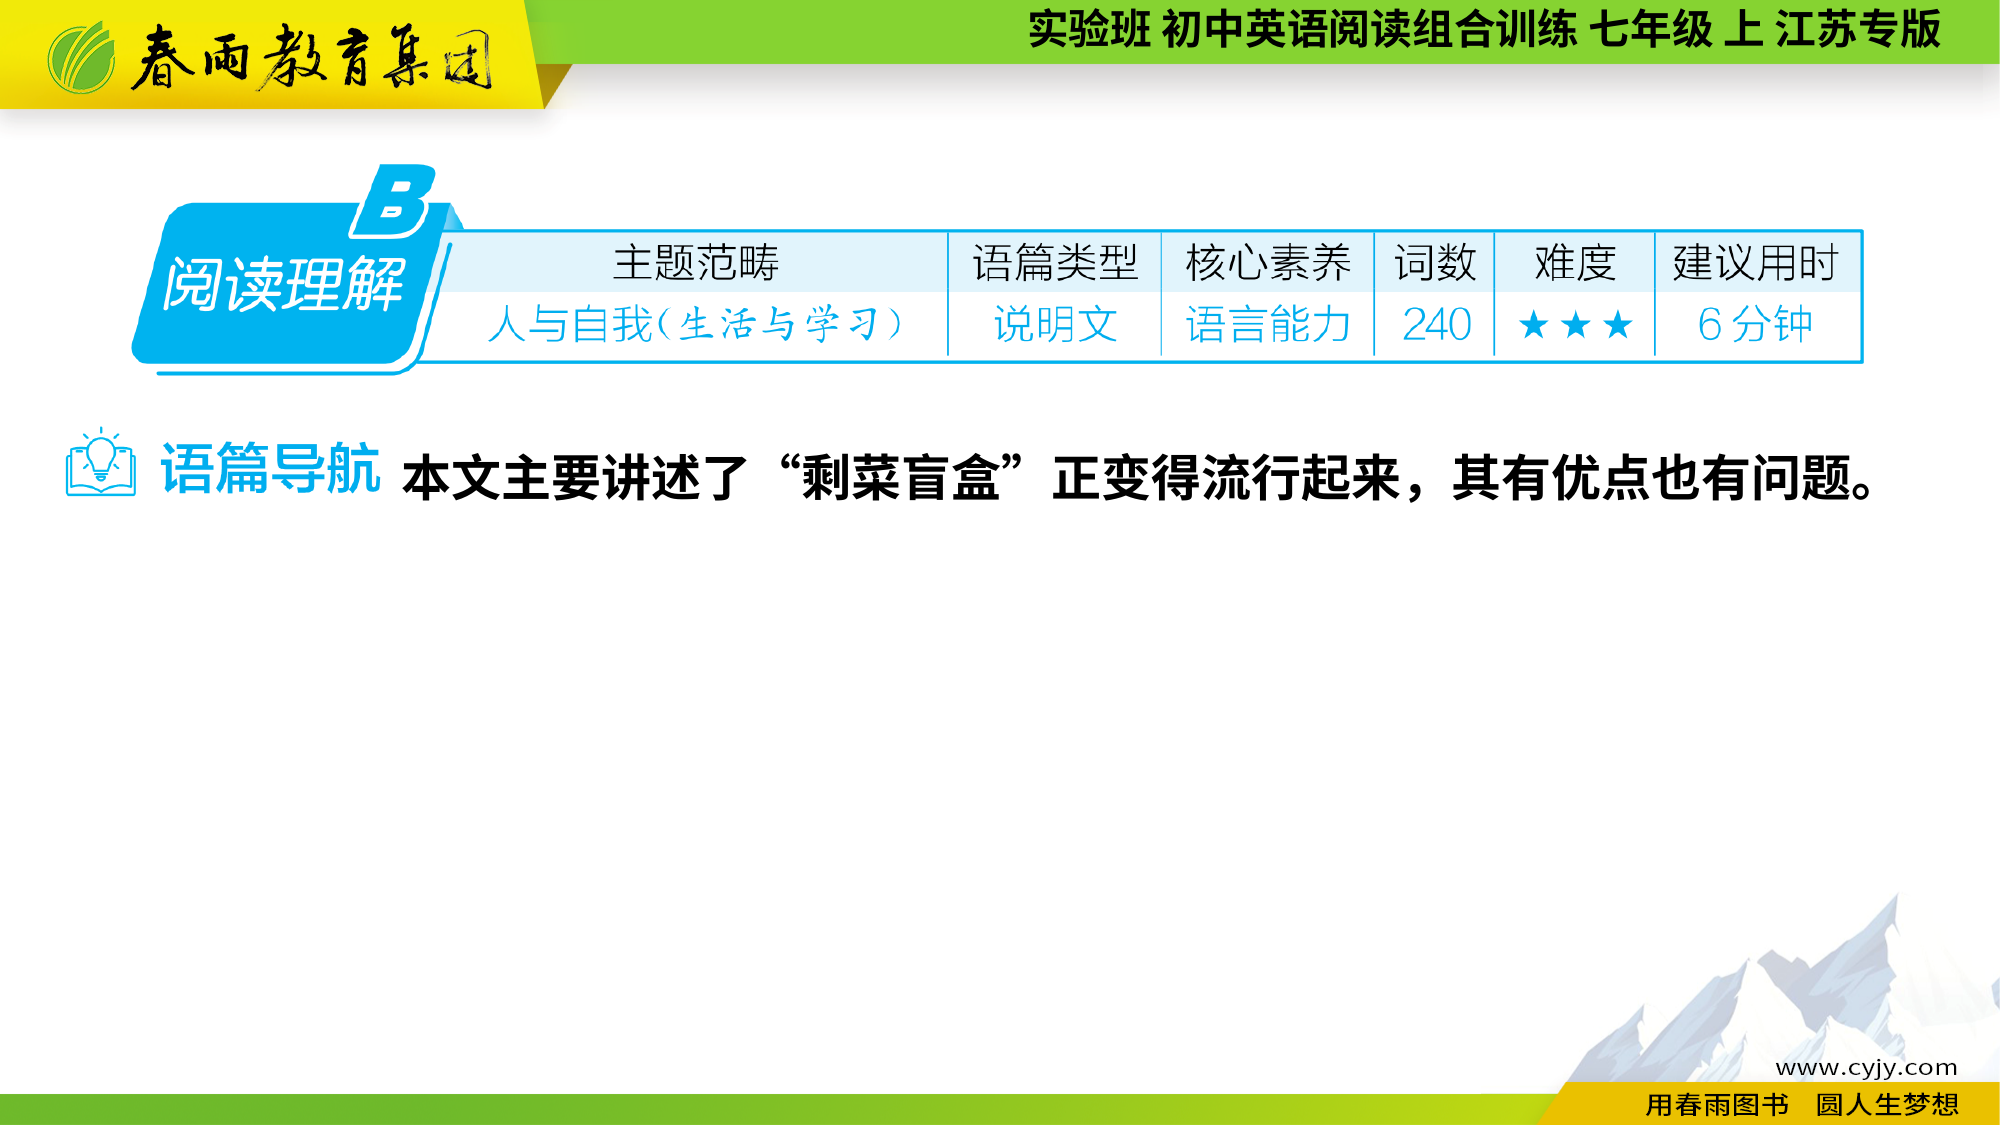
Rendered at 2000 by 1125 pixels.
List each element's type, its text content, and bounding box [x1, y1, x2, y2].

list 本文主要讲述了“剩菜盲盒”正变得流行起来，其有优点也有问题。 [59, 409, 1944, 504]
picture [0, 0, 2000, 1125]
